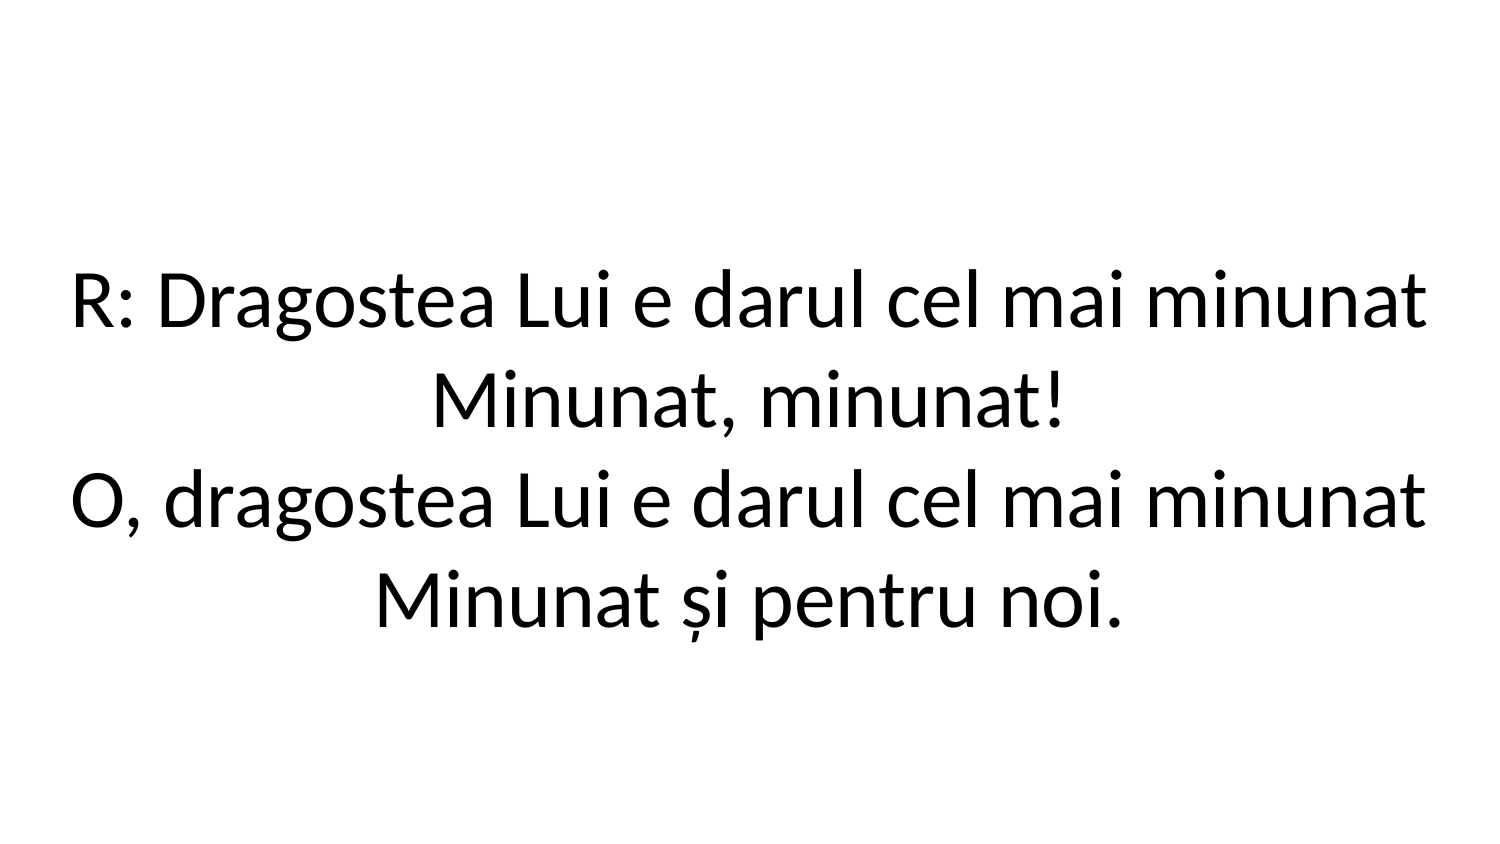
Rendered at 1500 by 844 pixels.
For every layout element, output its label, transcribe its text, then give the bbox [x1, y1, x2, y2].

text_box R: Dragostea Lui e darul cel mai minunat Minunat, minunat! O, dragostea Lui e darul cel mai minunat Minunat și pentru noi. [55, 192, 1445, 652]
